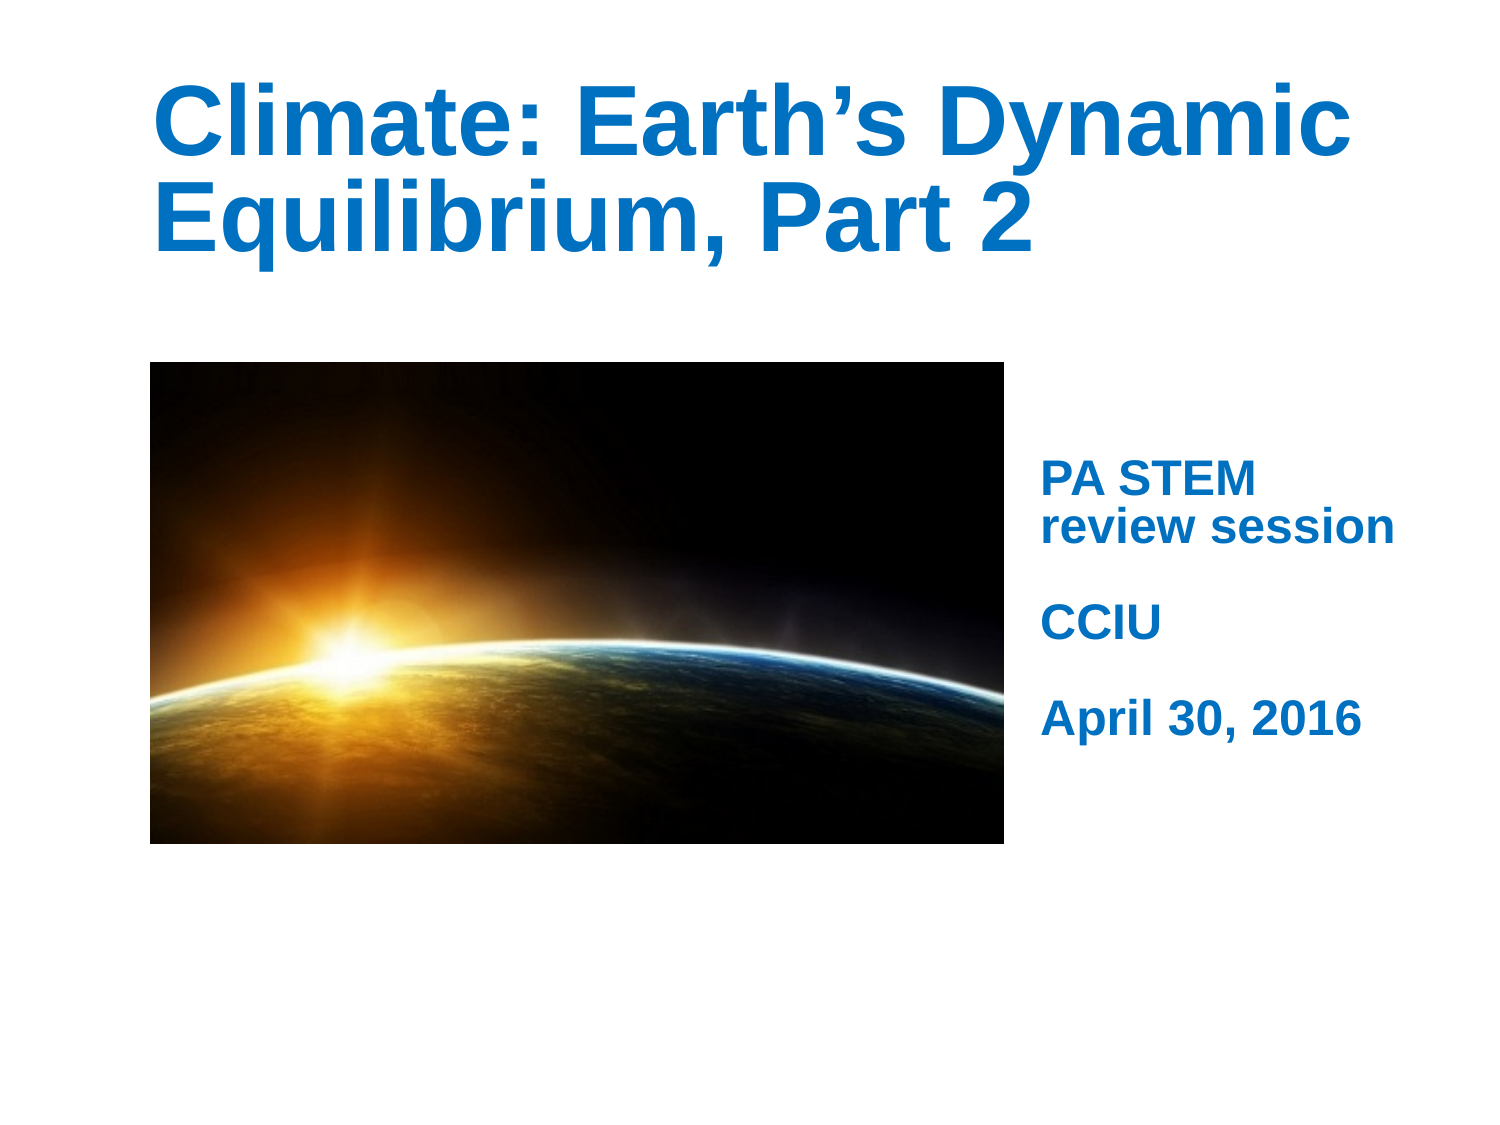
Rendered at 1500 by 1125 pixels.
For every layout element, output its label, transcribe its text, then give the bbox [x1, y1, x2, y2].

picture [149, 362, 1005, 844]
text_box PA STEM review session CCIU April 30, 2016 [1025, 450, 1438, 800]
title Climate: Earth’s Dynamic Equilibrium, Part 2 [137, 74, 1438, 276]
